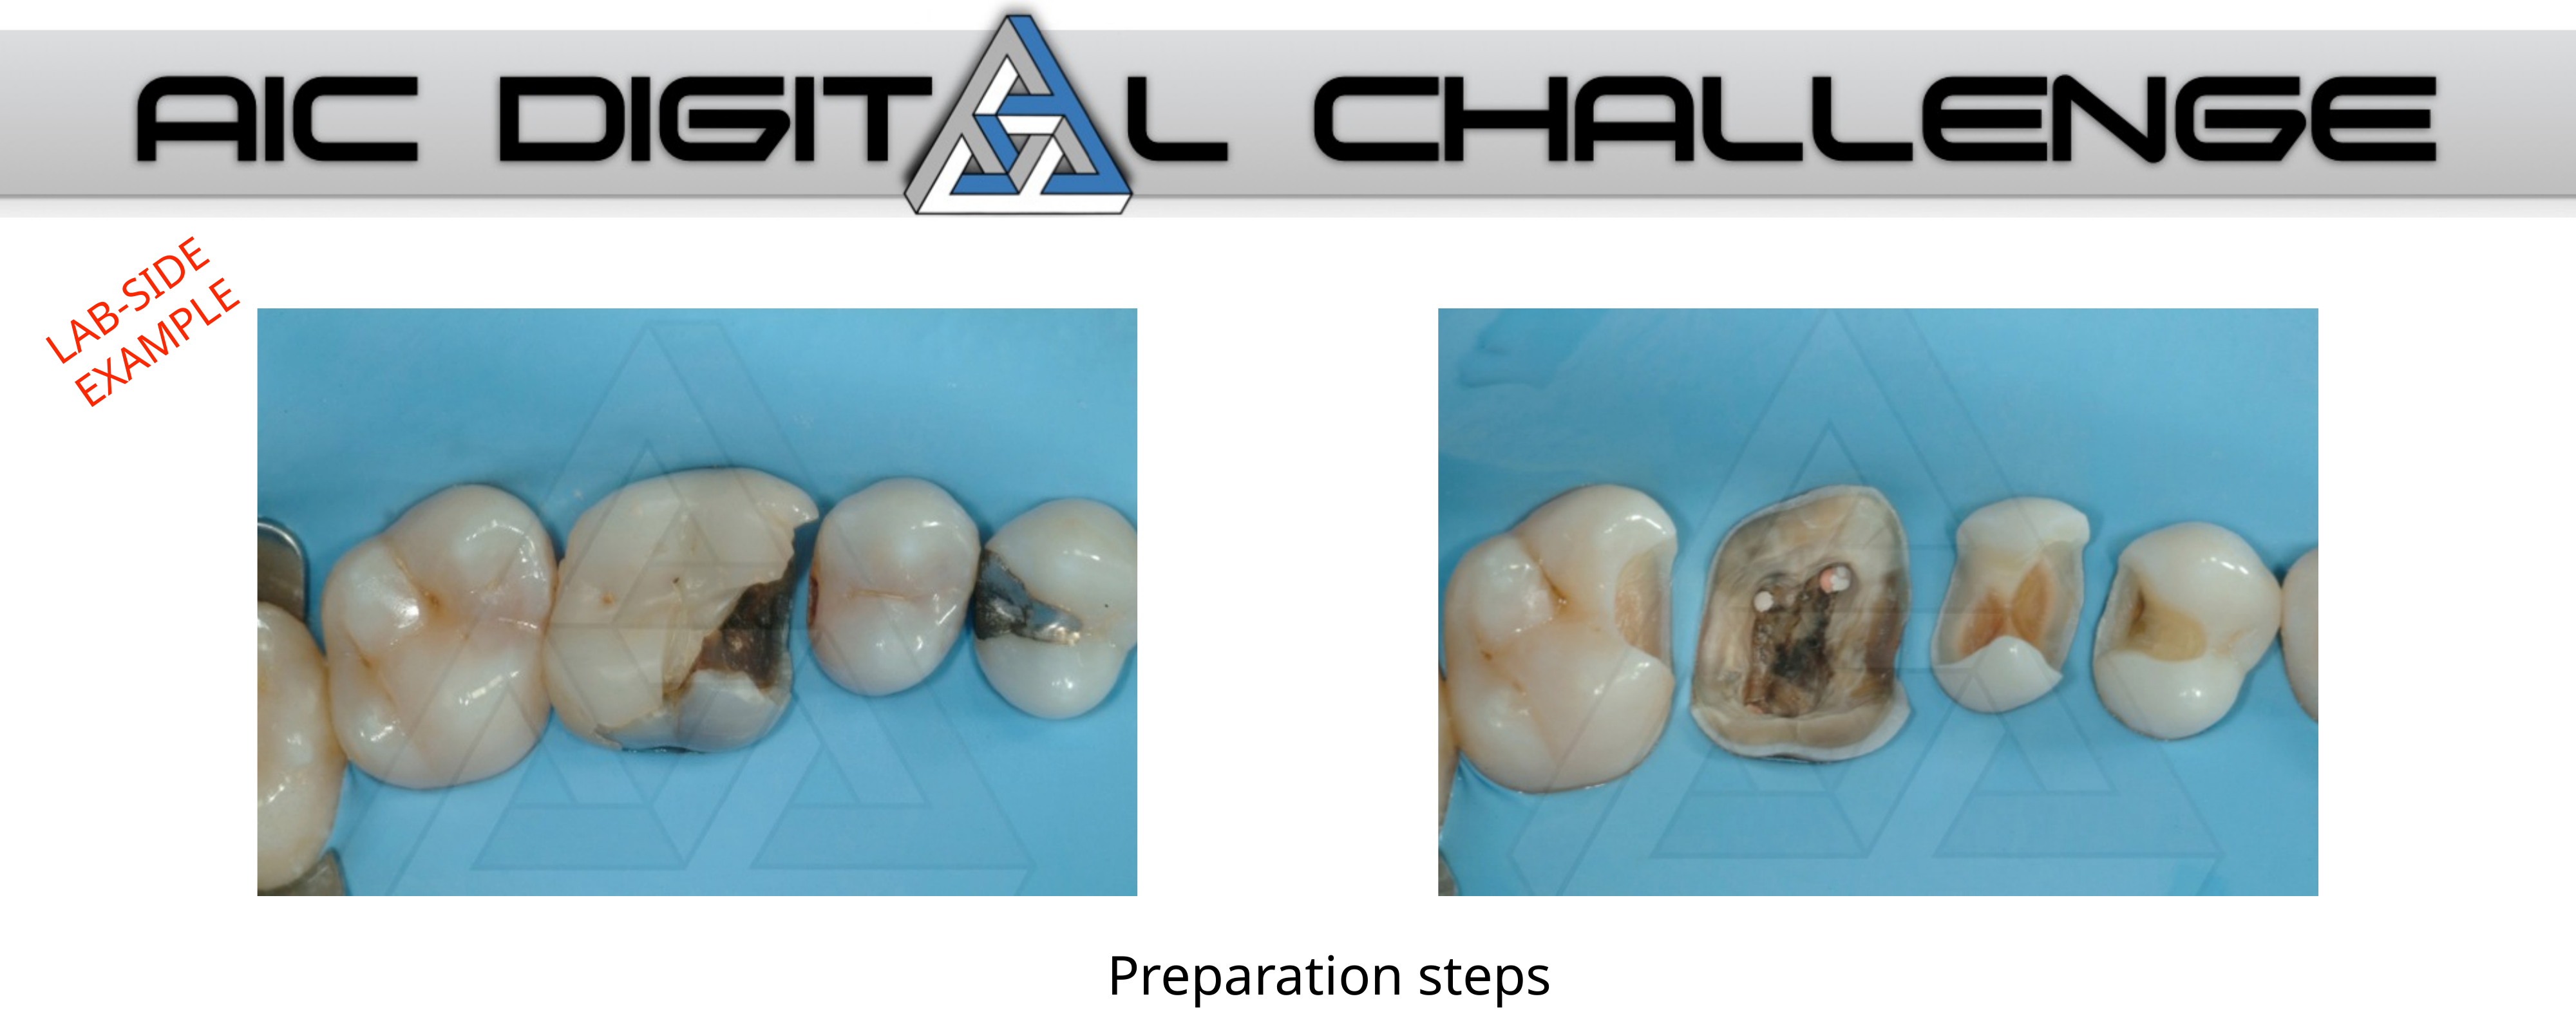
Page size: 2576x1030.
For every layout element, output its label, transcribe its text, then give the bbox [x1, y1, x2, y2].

picture [257, 308, 1138, 896]
text_box Preparation steps [1102, 936, 1558, 1011]
text_box LAB-SIDE EXAMPLE [0, 218, 283, 444]
picture [0, 0, 2576, 218]
picture [1438, 308, 2319, 896]
